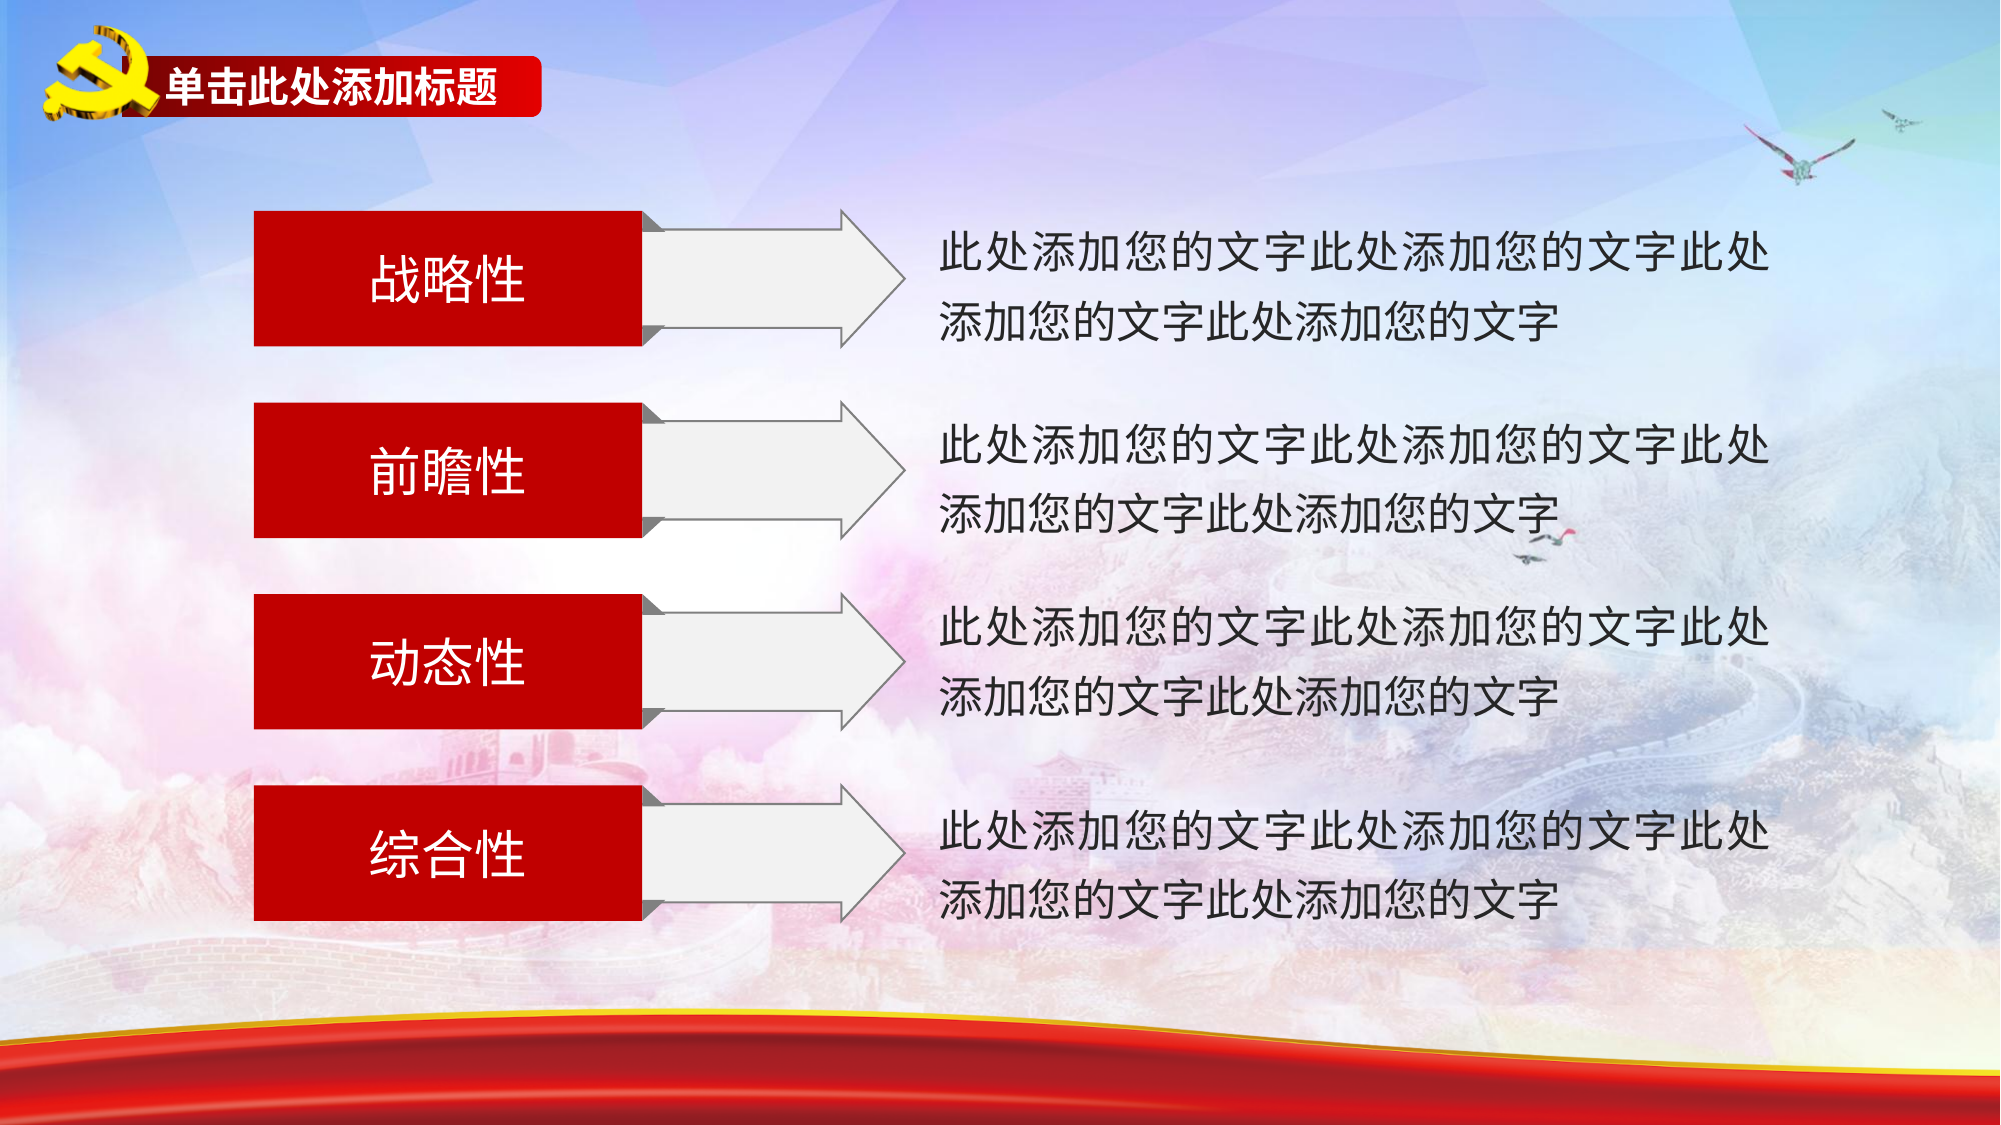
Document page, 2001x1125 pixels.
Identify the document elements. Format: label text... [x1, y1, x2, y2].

picture [0, 0, 2001, 1125]
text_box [253, 402, 666, 539]
text_box 此处添加您的文字此处添加您的文字此处添加您的文字此处添加您的文字 [938, 747, 1772, 938]
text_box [253, 210, 666, 347]
text_box 单击此处添加标题 [178, 53, 514, 119]
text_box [253, 594, 666, 730]
text_box [666, 208, 907, 350]
text_box [666, 591, 907, 732]
text_box 此处添加您的文字此处添加您的文字此处添加您的文字此处添加您的文字 [938, 202, 1772, 354]
text_box 此处添加您的文字此处添加您的文字此处添加您的文字此处添加您的文字 [938, 393, 1772, 547]
text_box [666, 782, 907, 924]
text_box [253, 785, 666, 921]
text_box [514, 54, 543, 118]
text_box [666, 399, 907, 541]
text_box 此处添加您的文字此处添加您的文字此处添加您的文字此处添加您的文字 [938, 585, 1772, 720]
